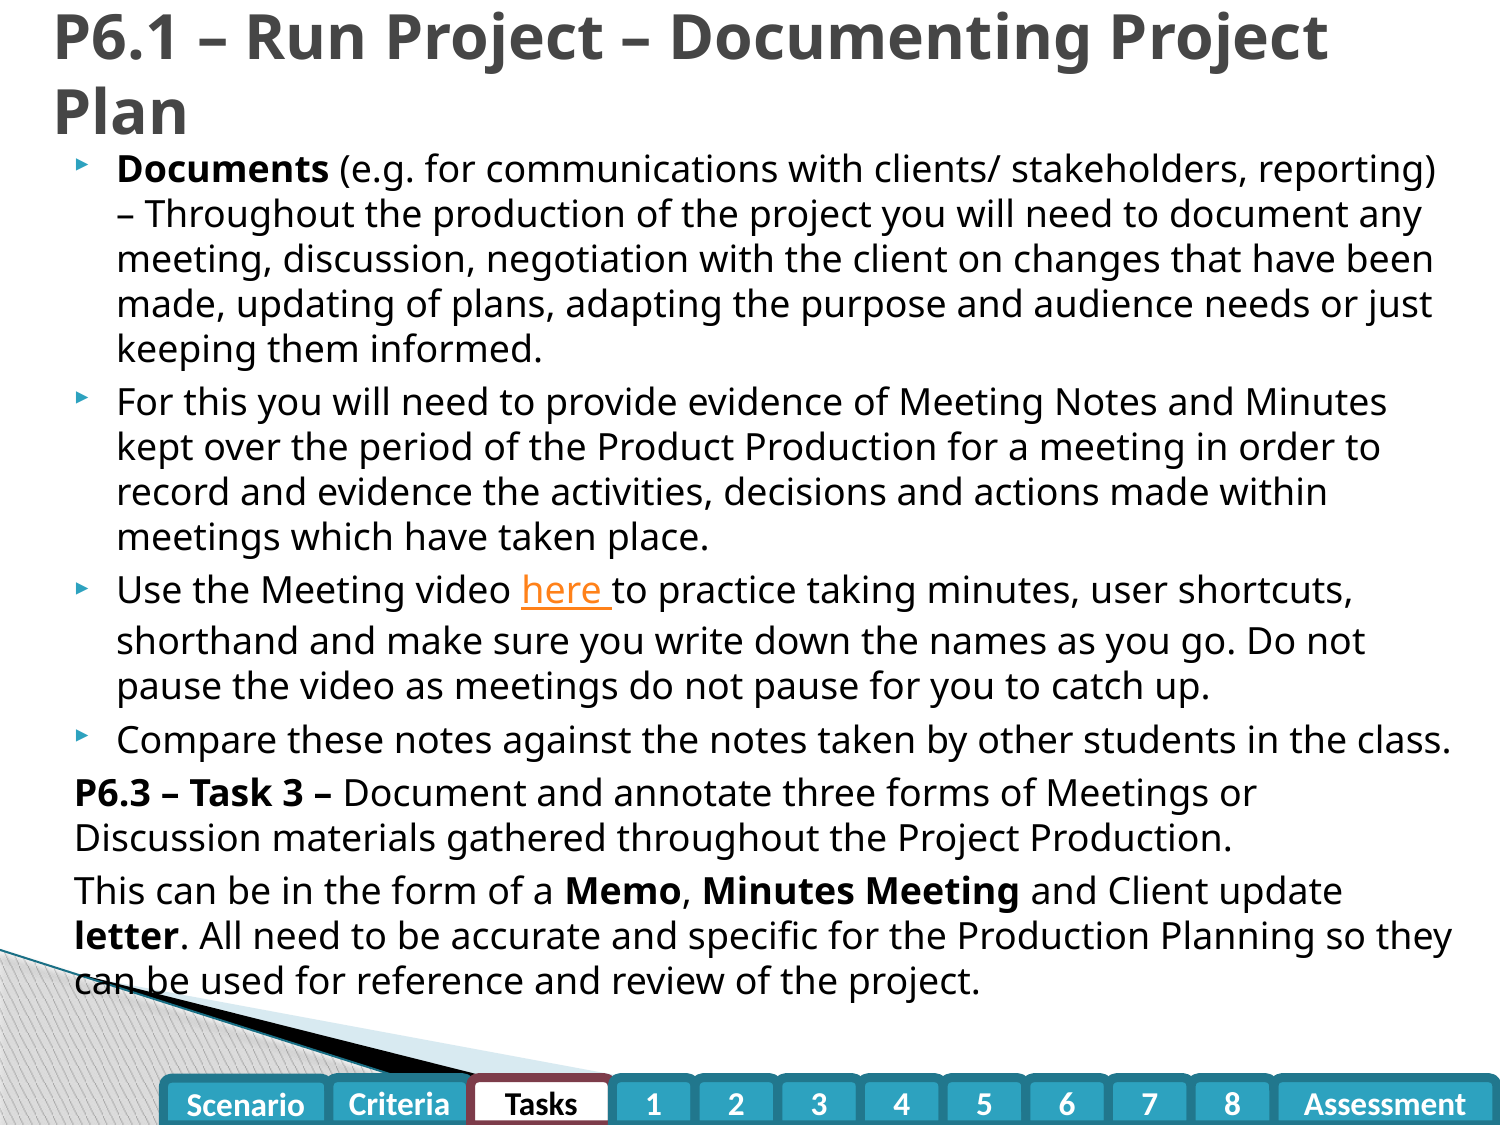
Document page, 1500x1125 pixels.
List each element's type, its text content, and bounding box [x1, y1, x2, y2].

title P6.1 – Run Project – Documenting Project Plan [37, 19, 1471, 126]
list Documents (e.g. for communications with clients/ stakeholders, reporting) – Throughout the production of the project you will need to document any meeting, discussion, negotiation with the client on changes that have been made, updating of plans, adapting the purpose and audience needs or just keeping them informed. For this you will need to provide evidence of Meeting Notes and Minutes kept over the period of the Product Production for a meeting in order to record and evidence the activities, decisions and actions made within meetings which have taken place. Use the Meeting video here to practice taking minutes, user shortcuts, shorthand and make sure you write down the names as you go. Do not pause the video as meetings do not pause for you to catch up. Compare these notes against the notes taken by other students in the class. P6.3 – Task 3 – Document and annotate three forms of Meetings or Discussion materials gathered throughout the Project Production. This can be in the form of a Memo, Minutes Meeting and Client update letter. All need to be accurate and specific for the Production Planning so they can be used for reference and review of the project. [41, 137, 1471, 1035]
